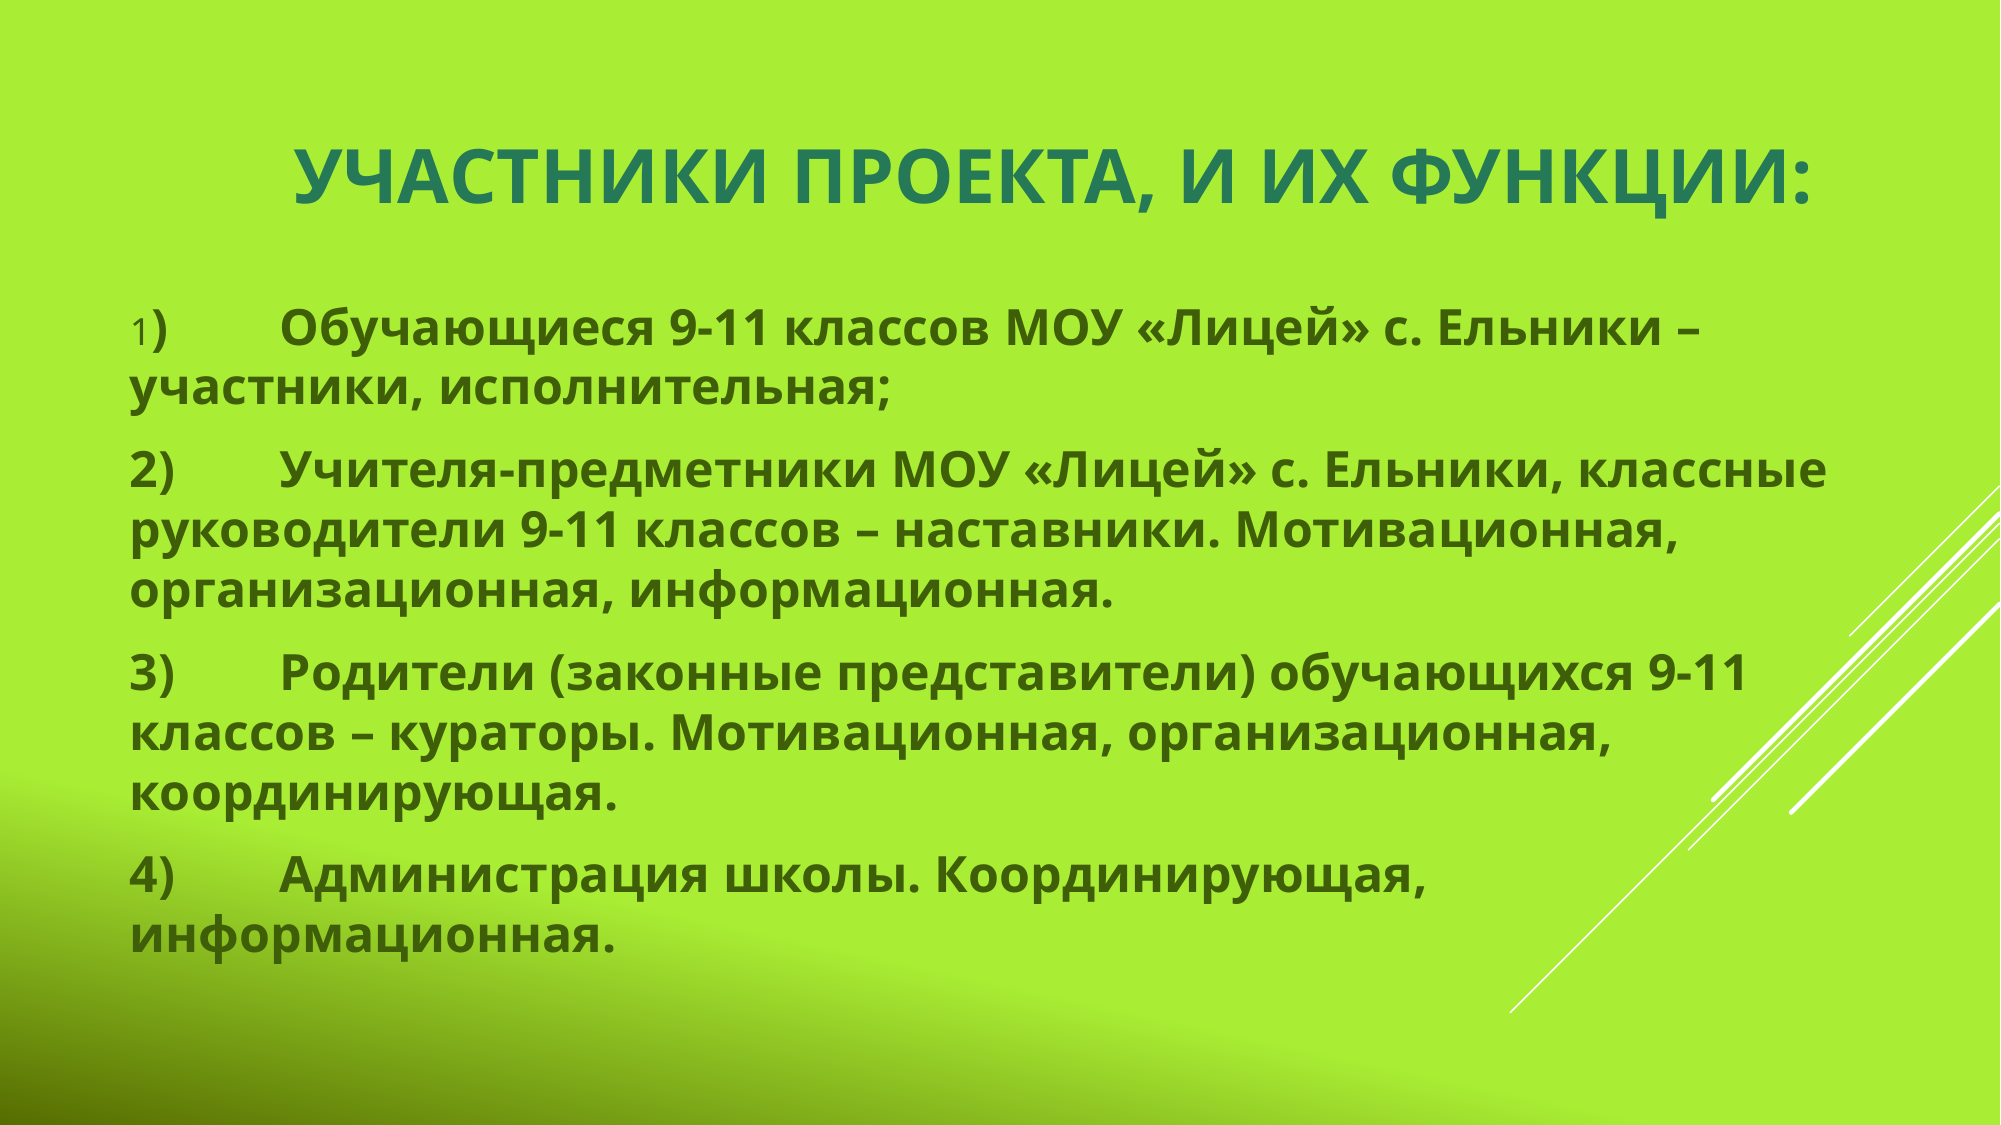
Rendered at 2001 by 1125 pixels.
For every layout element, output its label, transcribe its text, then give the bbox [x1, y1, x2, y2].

list 1) Обучающиеся 9-11 классов МОУ «Лицей» с. Ельники – участники, исполнительная; 2) Учителя-предметники МОУ «Лицей» с. Ельники, классные руководители 9-11 классов – наставники. Мотивационная, организационная, информационная. 3) Родители (законные представители) обучающихся 9-11 классов – кураторы. Мотивационная, организационная, координирующая. 4) Администрация школы. Координирующая, информационная. [115, 287, 1910, 1060]
title Участники проекта, и их функции: [259, 46, 1848, 227]
